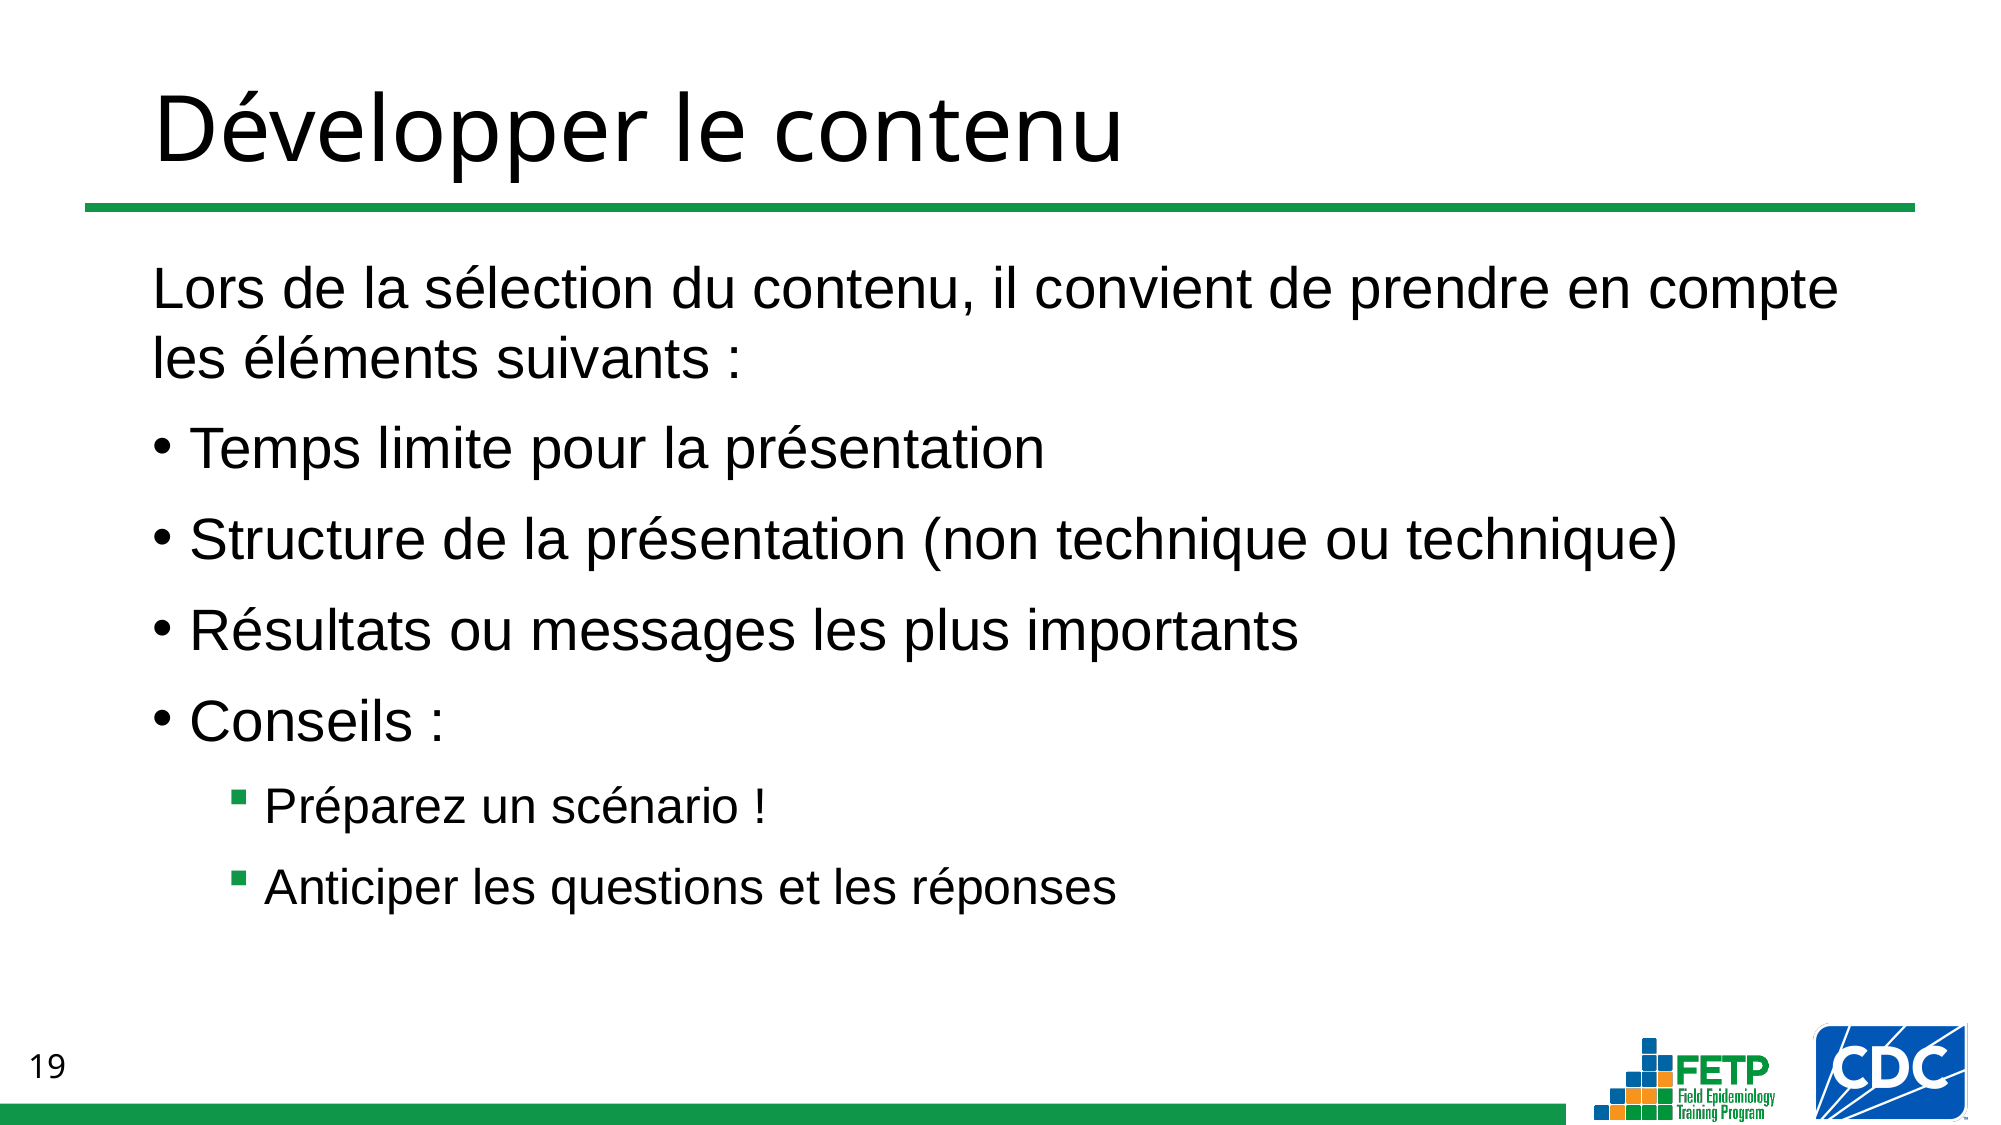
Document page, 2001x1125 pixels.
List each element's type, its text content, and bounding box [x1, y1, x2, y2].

picture [1813, 1023, 1968, 1122]
title Développer le contenu [137, 75, 1863, 207]
picture [1594, 1038, 1775, 1122]
list Lors de la sélection du contenu, il convient de prendre en compte les éléments suivants : Temps limite pour la présentation Structure de la présentation (non technique ou technique) Résultats ou messages les plus importants Conseils : Préparez un scénario ! Anticiper les questions et les réponses [137, 242, 1863, 1004]
